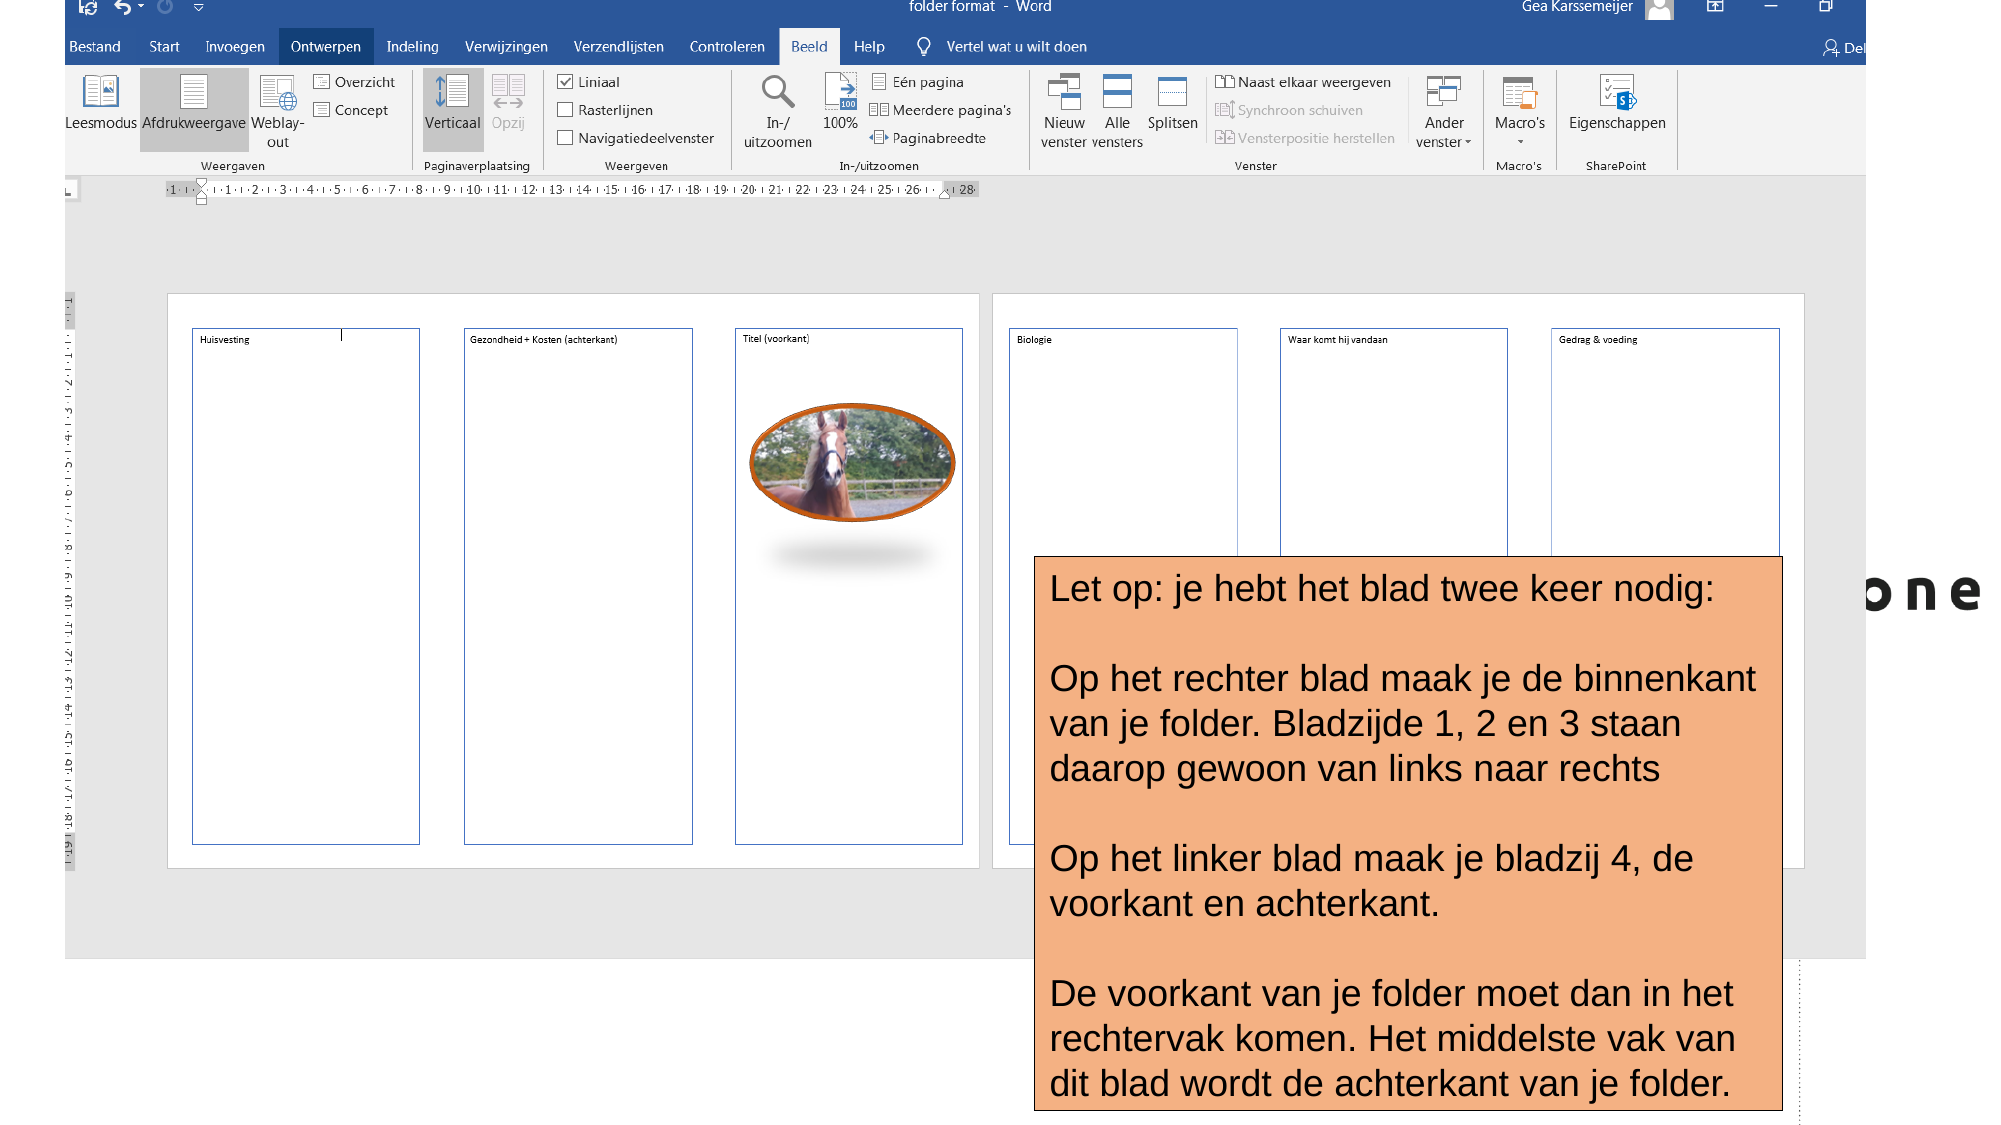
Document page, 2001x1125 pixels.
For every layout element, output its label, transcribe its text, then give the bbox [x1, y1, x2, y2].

picture [65, 0, 2001, 1125]
text_box Let op: je hebt het blad twee keer nodig: Op het rechter blad maak je de binnenkant van je folder. Bladzijde 1, 2 en 3 staan daarop gewoon van links naar rechts Op het linker blad maak je bladzij 4, de voorkant en achterkant. De voorkant van je folder moet dan in het rechtervak komen. Het middelste vak van dit blad wordt de achterkant van je folder. [1034, 959, 1783, 1111]
